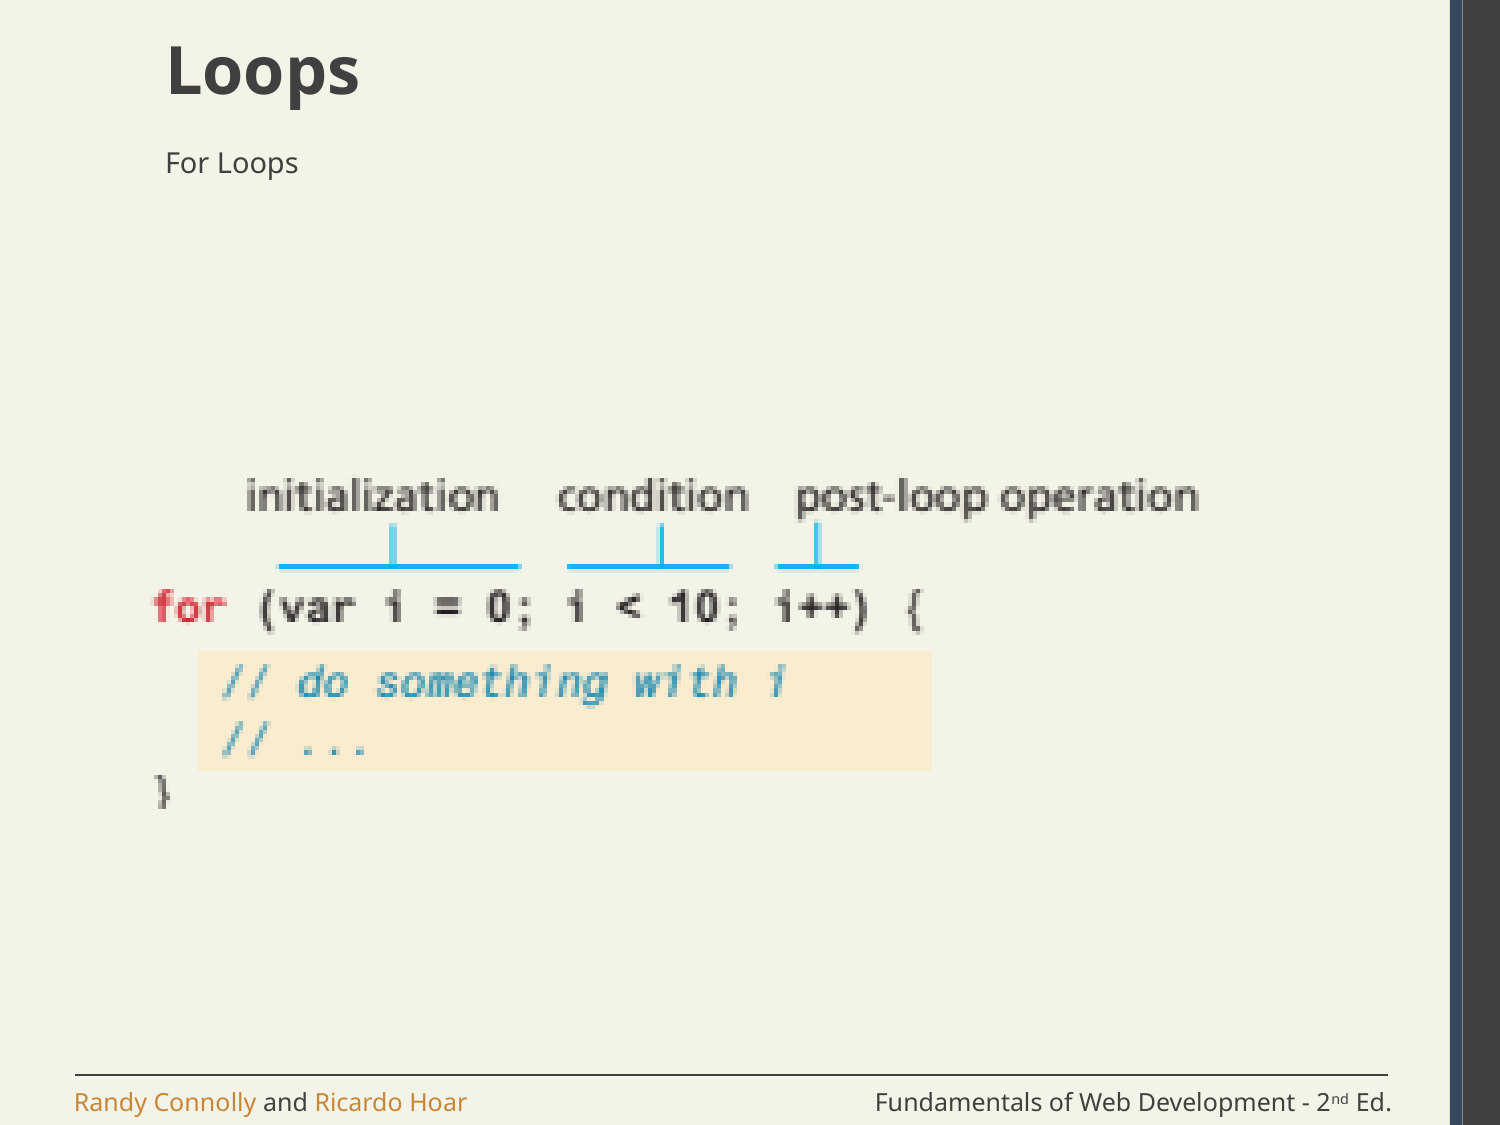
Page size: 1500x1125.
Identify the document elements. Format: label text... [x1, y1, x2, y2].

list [149, 269, 1201, 1013]
list For Loops [150, 137, 1200, 188]
title Loops [150, 20, 1425, 188]
